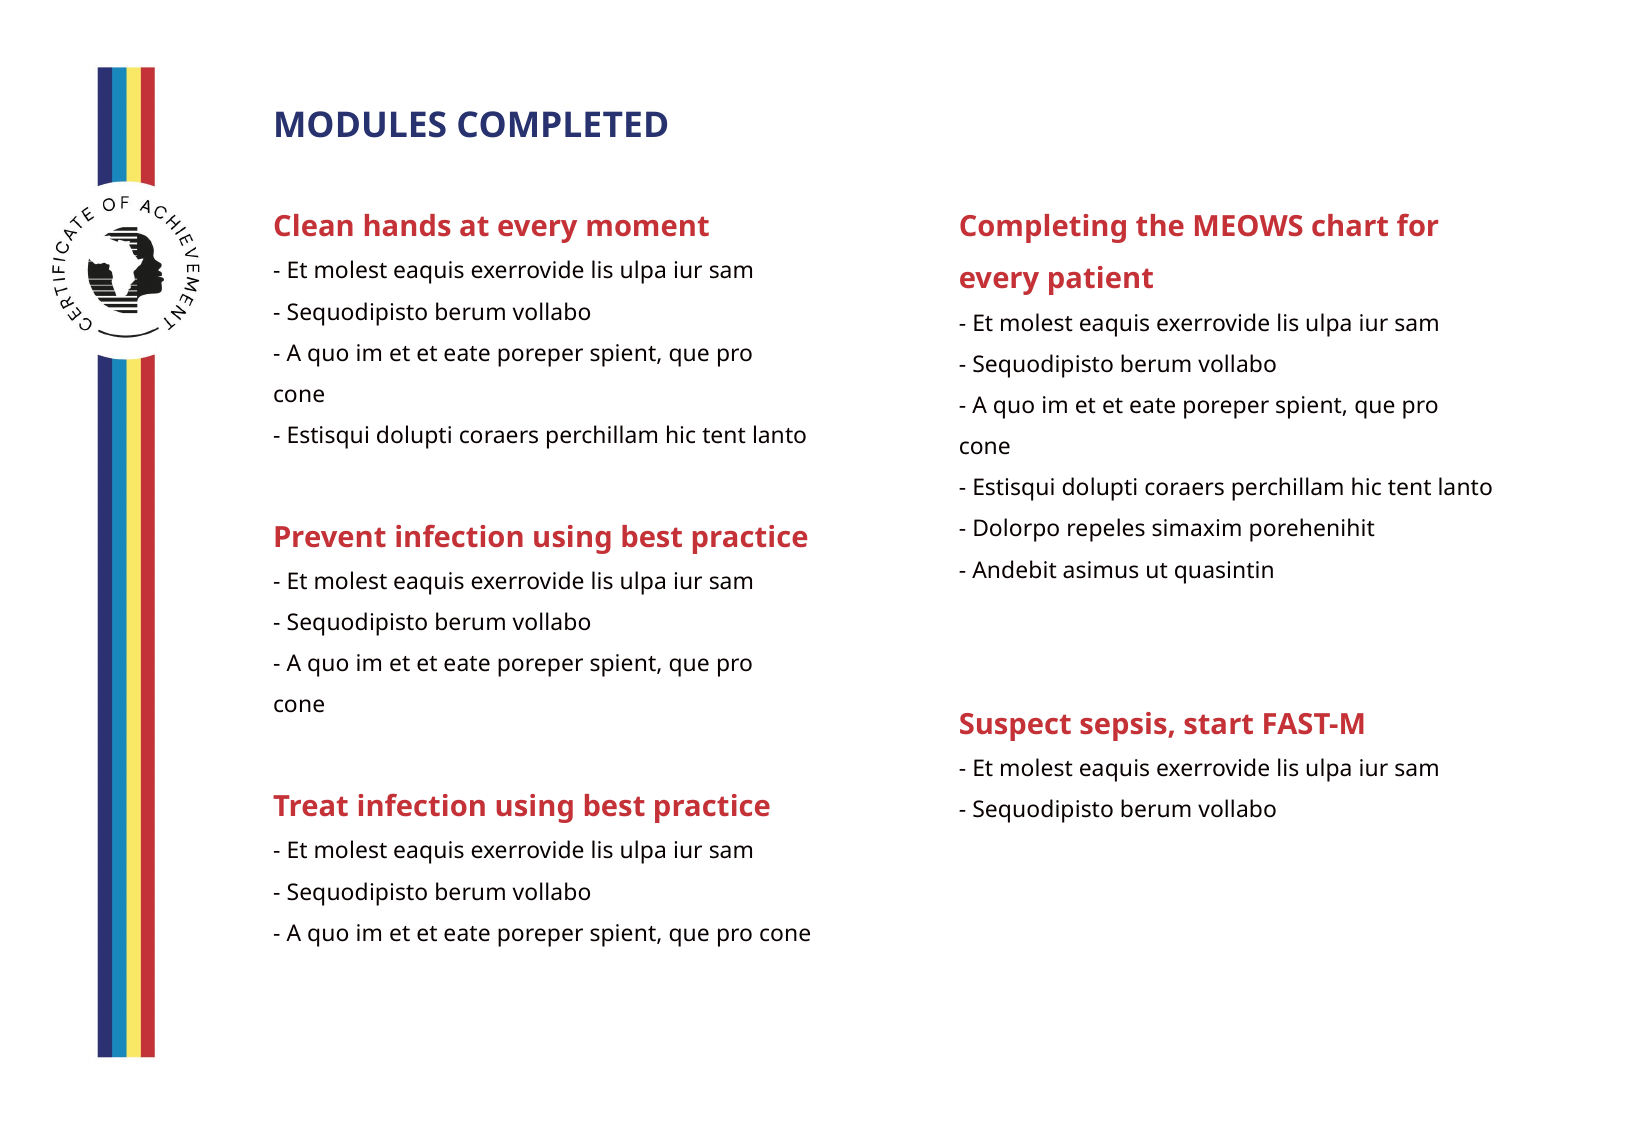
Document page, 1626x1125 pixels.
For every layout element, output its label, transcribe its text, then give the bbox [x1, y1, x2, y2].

text_box MODULES COMPLETED [233, 62, 1422, 181]
picture [26, 0, 224, 1125]
title Clean hands at every moment - Et molest eaquis exerrovide lis ulpa iur sam - Sequodipisto berum vollabo - A quo im et et eate poreper spient, que pro cone - Estisqui dolupti coraers perchillam hic tent lanto Prevent infection using best practice - Et molest eaquis exerrovide lis ulpa iur sam - Sequodipisto berum vollabo - A quo im et et eate poreper spient, que pro cone Treat infection using best practice - Et molest eaquis exerrovide lis ulpa iur sam - Sequodipisto berum vollabo - A quo im et et eate poreper spient, que pro cone [233, 181, 855, 1063]
text_box Completing the MEOWS chart for every patient - Et molest eaquis exerrovide lis ulpa iur sam - Sequodipisto berum vollabo - A quo im et et eate poreper spient, que pro cone - Estisqui dolupti coraers perchillam hic tent lanto - Dolorpo repeles simaxim porehenihit - Andebit asimus ut quasintin Suspect sepsis, start FAST-M - Et molest eaquis exerrovide lis ulpa iur sam - Sequodipisto berum vollabo [918, 149, 1541, 1063]
